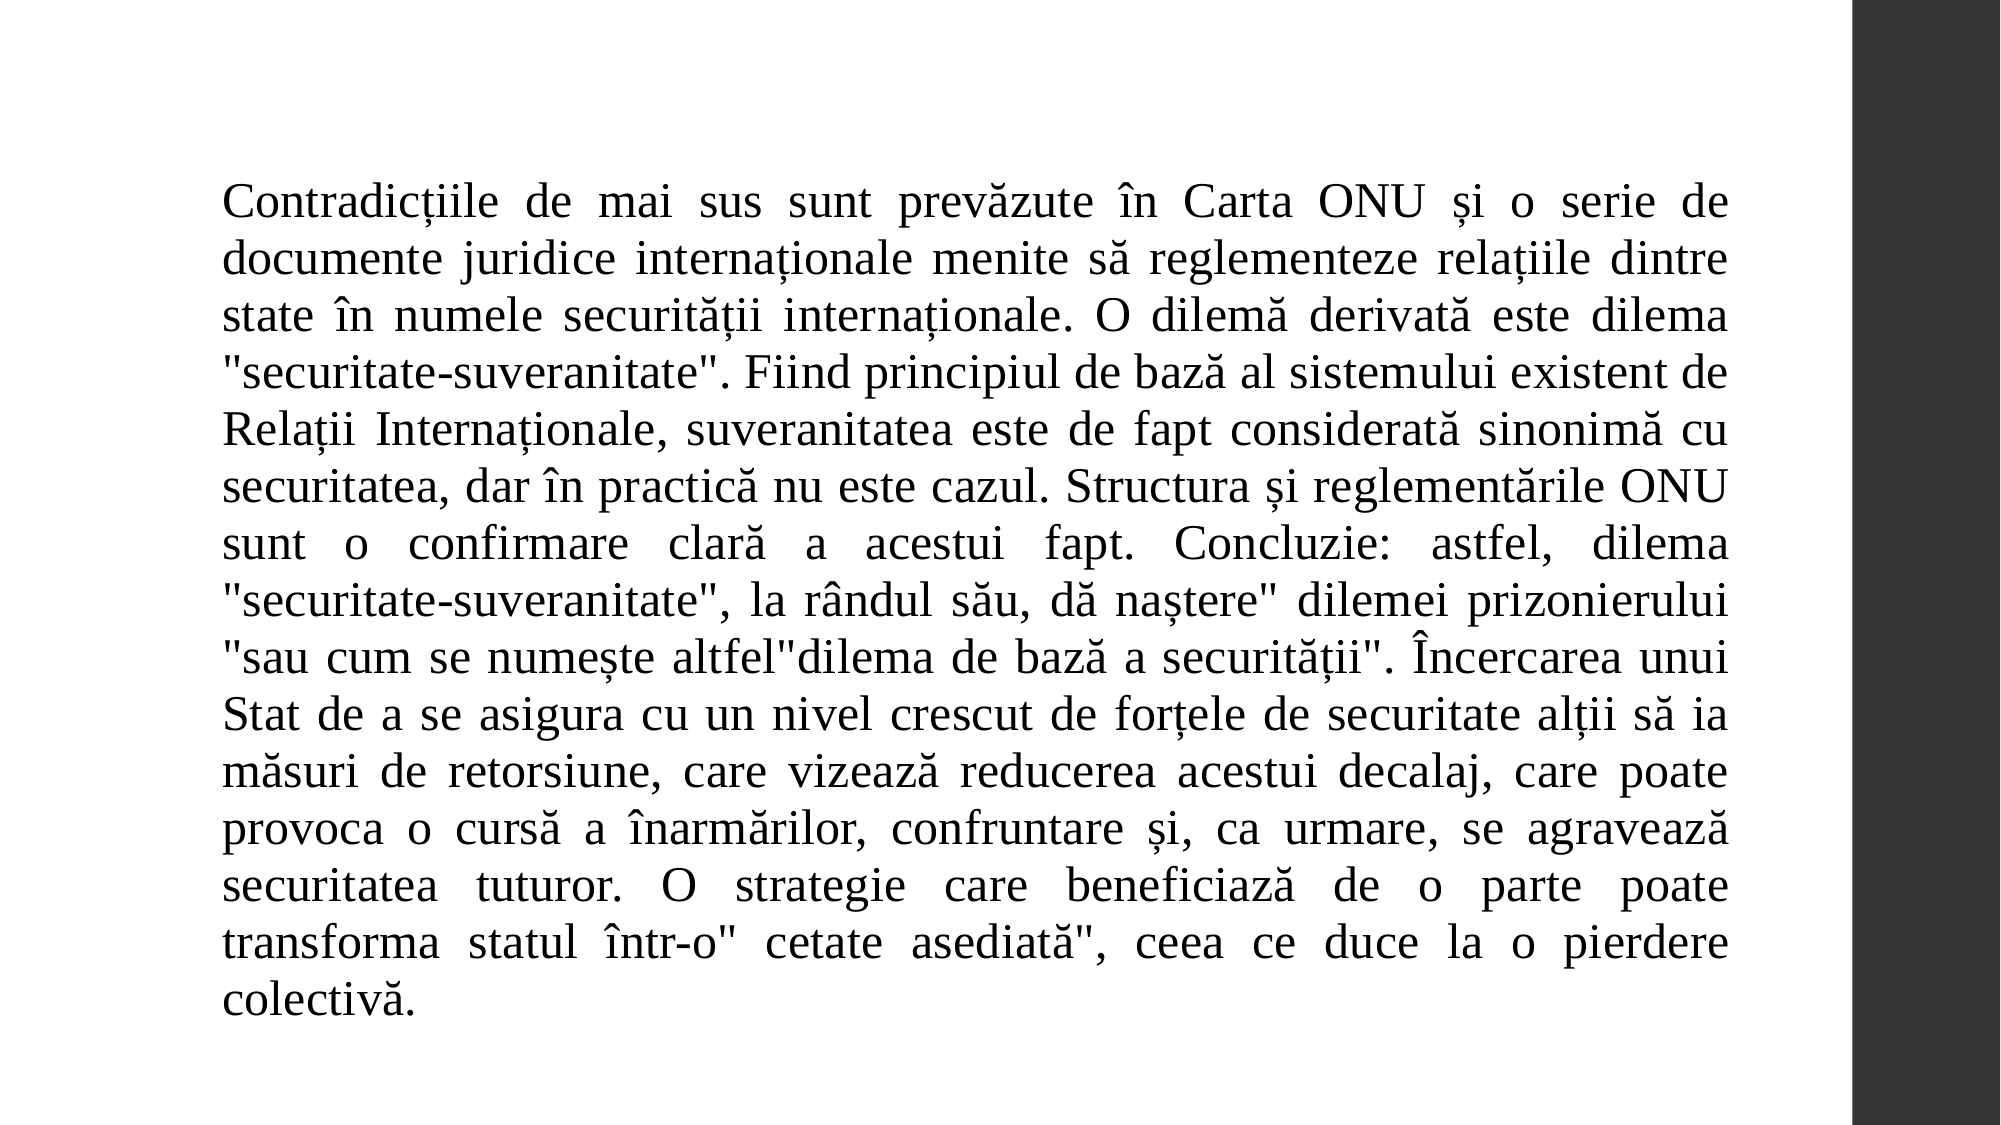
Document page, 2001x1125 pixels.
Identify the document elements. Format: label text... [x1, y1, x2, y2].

list Contradicțiile de mai sus sunt prevăzute în Carta ONU și o serie de documente juridice internaționale menite să reglementeze relațiile dintre state în numele securității internaționale. O dilemă derivată este dilema "securitate-suveranitate". Fiind principiul de bază al sistemului existent de Relații Internaționale, suveranitatea este de fapt considerată sinonimă cu securitatea, dar în practică nu este cazul. Structura și reglementările ONU sunt o confirmare clară a acestui fapt. Concluzie: astfel, dilema "securitate-suveranitate", la rândul său, dă naștere" dilemei prizonierului "sau cum se numește altfel"dilema de bază a securității". Încercarea unui Stat de a se asigura cu un nivel crescut de forțele de securitate alții să ia măsuri de retorsiune, care vizează reducerea acestui decalaj, care poate provoca o cursă a înarmărilor, confruntare și, ca urmare, se agravează securitatea tuturor. O strategie care beneficiază de o parte poate transforma statul într-o" cetate asediată", ceea ce duce la o pierdere colectivă. [206, 164, 1748, 1014]
